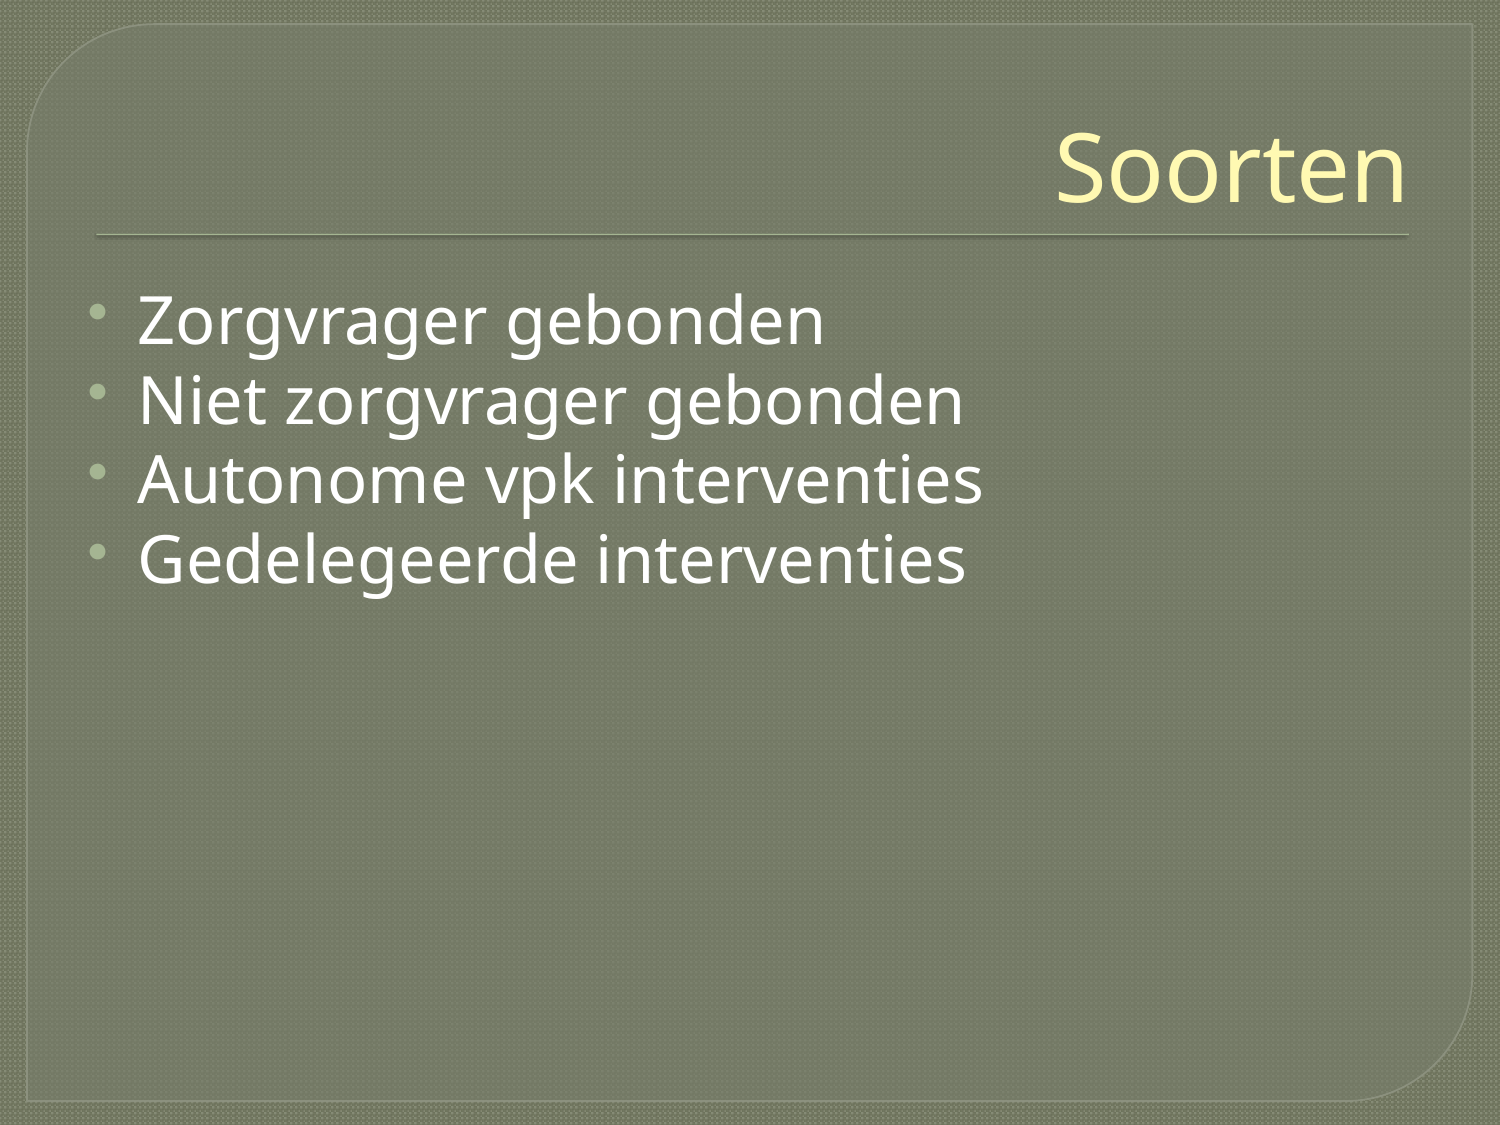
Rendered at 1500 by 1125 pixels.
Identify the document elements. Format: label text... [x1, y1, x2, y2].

title Soorten [75, 41, 1425, 230]
list Zorgvrager gebonden Niet zorgvrager gebonden Autonome vpk interventies Gedelegeerde interventies [75, 270, 1425, 1013]
